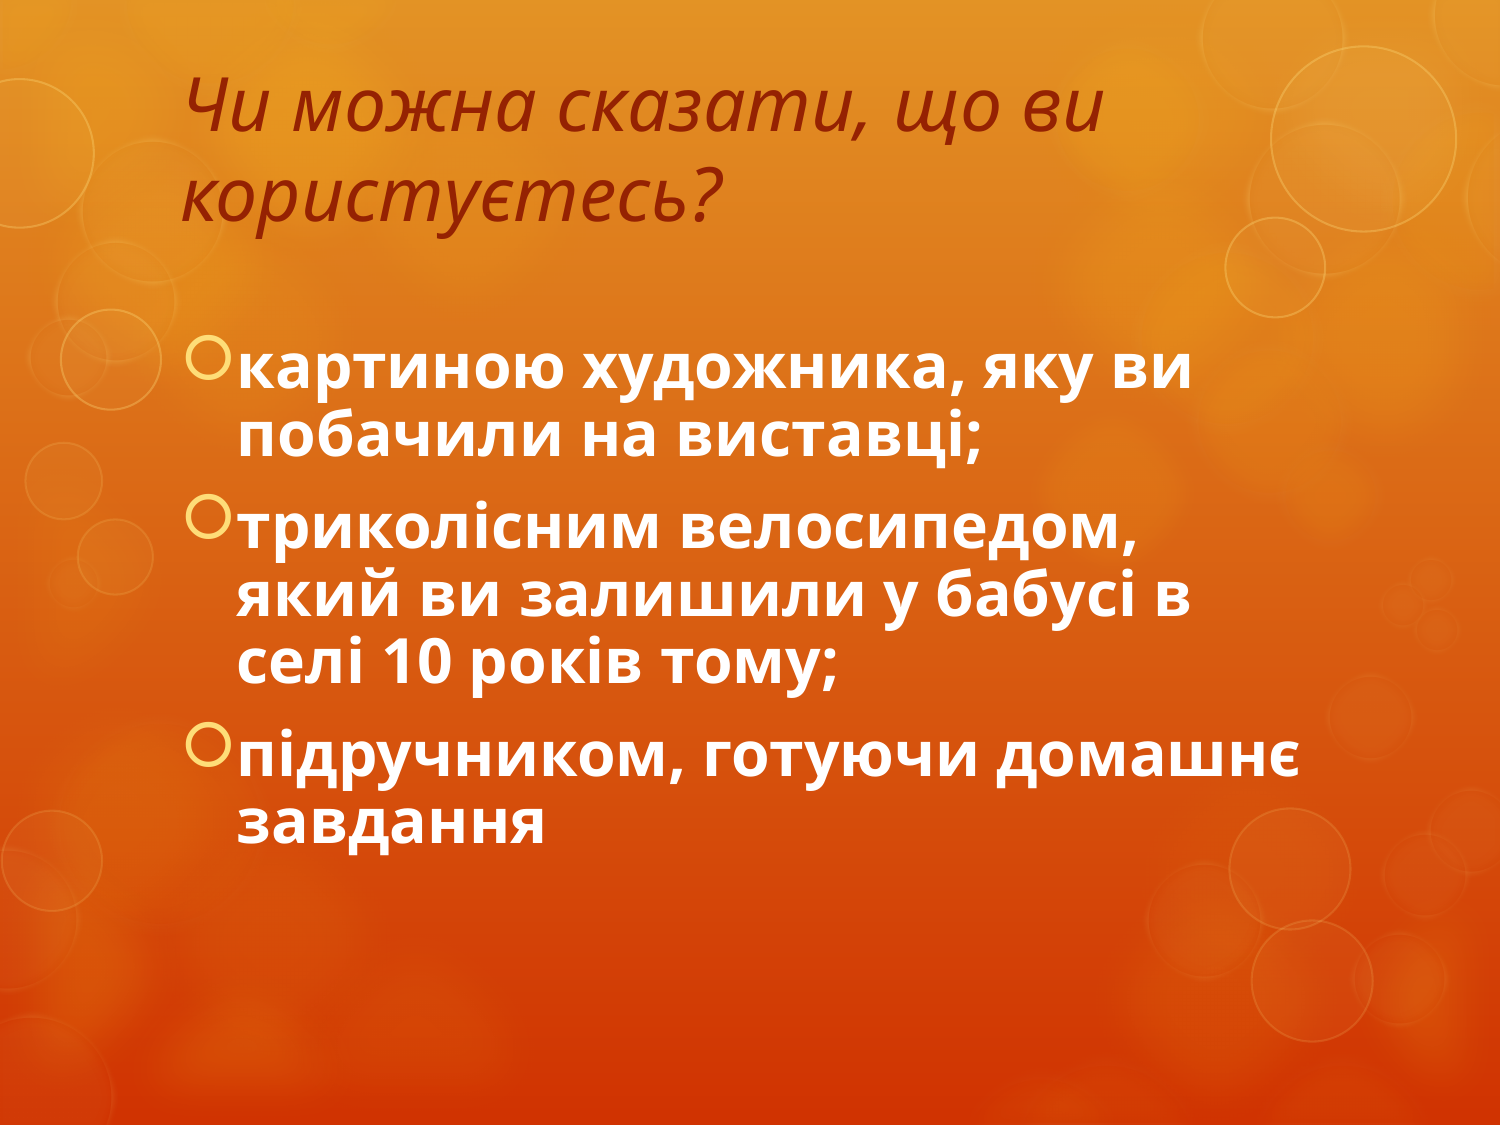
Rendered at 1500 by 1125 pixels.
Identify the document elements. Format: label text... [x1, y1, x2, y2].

list картиною художника, яку ви побачили на виставці; триколісним велосипедом, який ви залишили у бабусі в селі 10 років тому; підручником, готуючи домашнє завдання [165, 296, 1335, 962]
title Чи можна сказати, що ви користуєтесь? [165, 110, 1335, 263]
